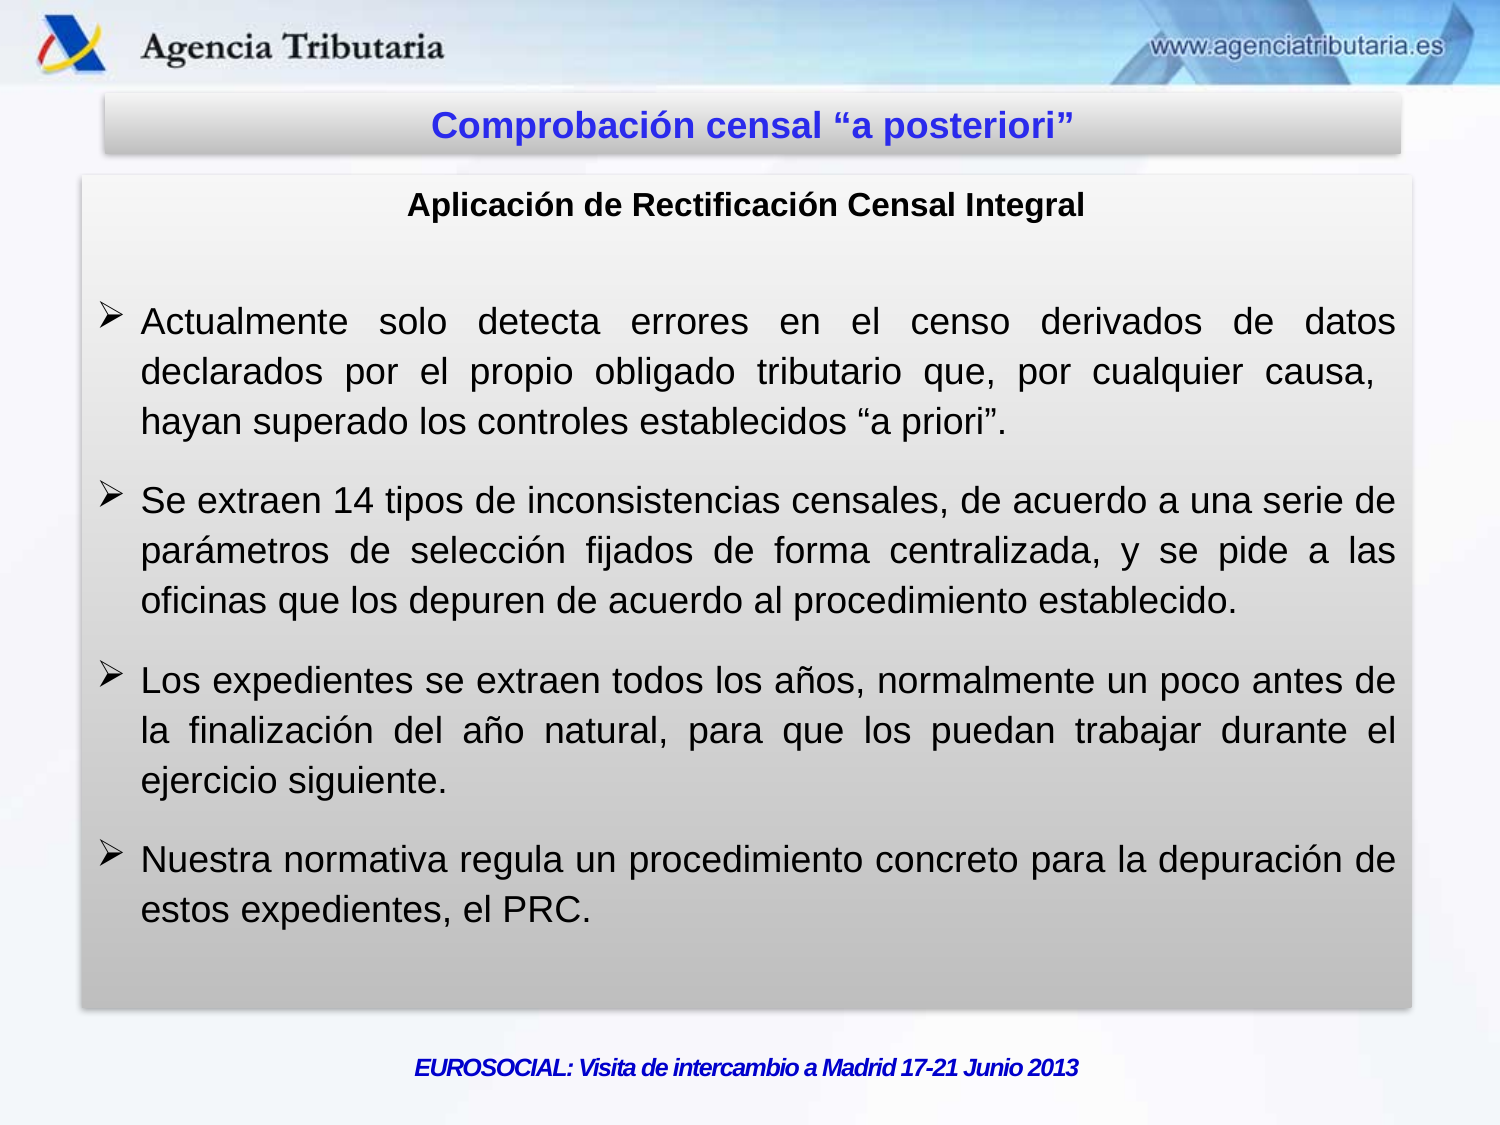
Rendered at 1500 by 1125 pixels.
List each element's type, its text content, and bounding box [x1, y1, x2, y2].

text_box Comprobación censal “a posteriori” [105, 93, 1401, 154]
text_box EUROSOCIAL: Visita de intercambio a Madrid 17-21 Junio 2013 [46, 1044, 1454, 1090]
picture [0, 0, 1500, 1125]
text_box Aplicación de Rectificación Censal Integral Actualmente solo detecta errores en el censo derivados de datos declarados por el propio obligado tributario que, por cualquier causa, hayan superado los controles establecidos “a priori”. Se extraen 14 tipos de inconsistencias censales, de acuerdo a una serie de parámetros de selección fijados de forma centralizada, y se pide a las oficinas que los depuren de acuerdo al procedimiento establecido. Los expedientes se extraen todos los años, normalmente un poco antes de la finalización del año natural, para que los puedan trabajar durante el ejercicio siguiente. Nuestra normativa regula un procedimiento concreto para la depuración de estos expedientes, el PRC. [81, 175, 1412, 1008]
